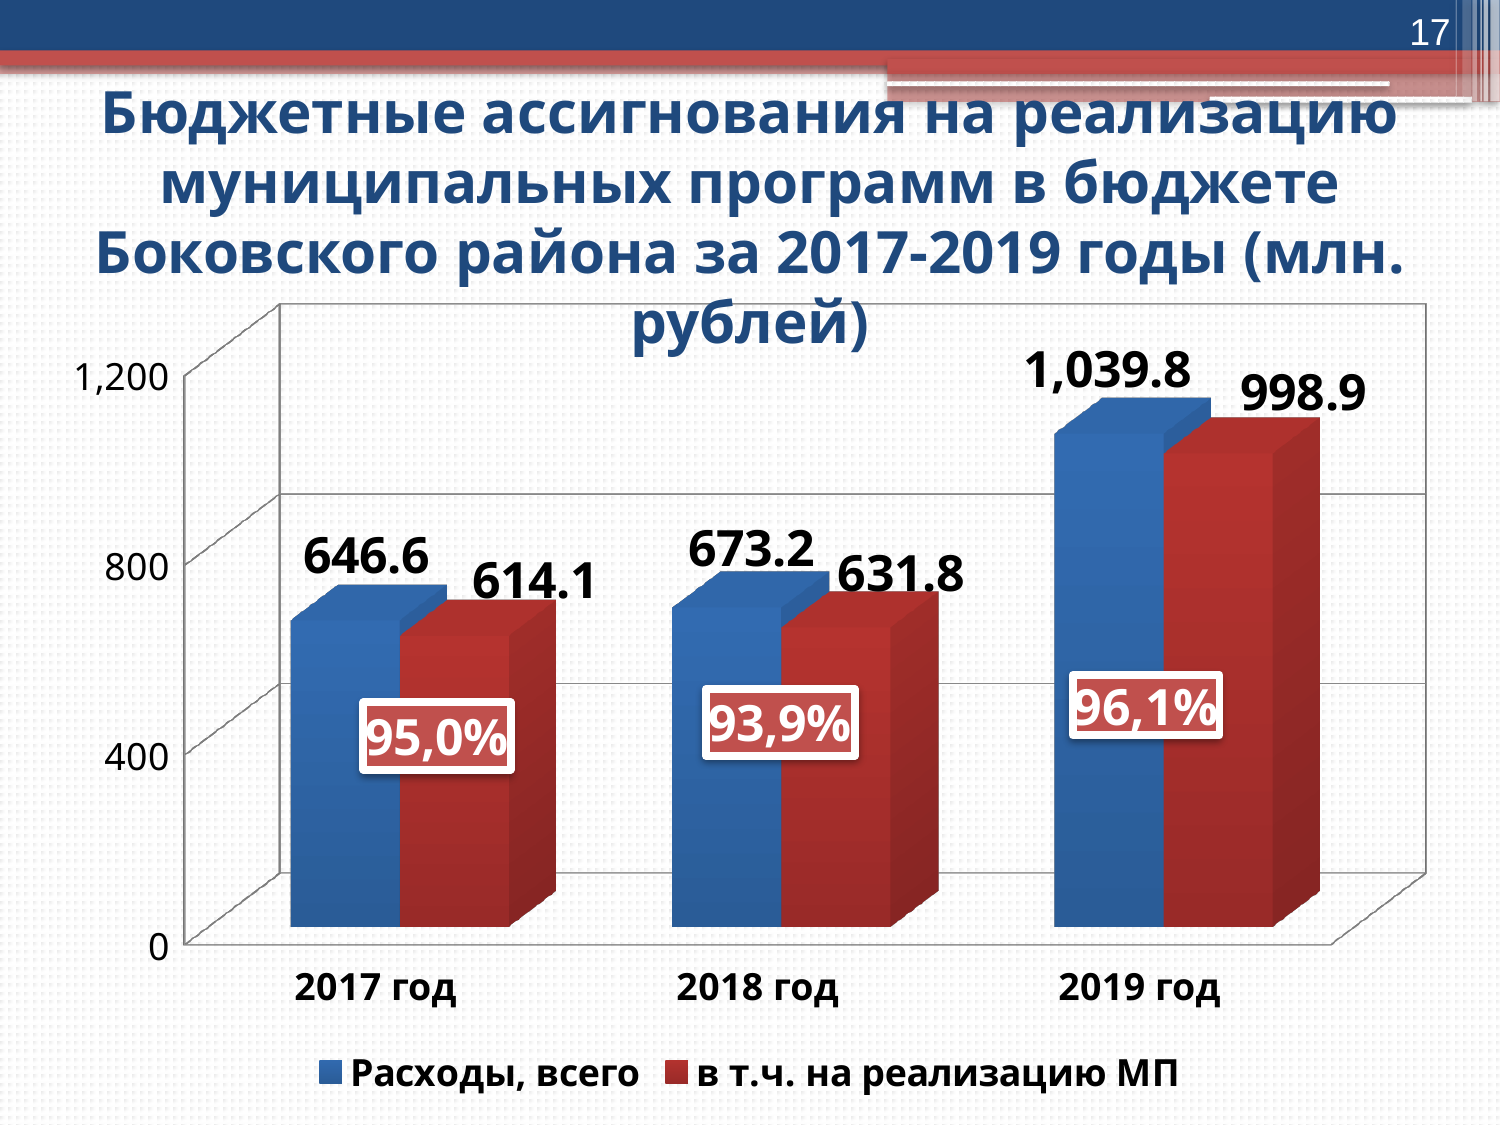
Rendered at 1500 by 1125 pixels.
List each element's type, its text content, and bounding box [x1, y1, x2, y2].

slide_number 17 [1340, 0, 1466, 61]
title Бюджетные ассигнования на реализацию муниципальных программ в бюджете Боковского района за 2017-2019 годы (млн. рублей) [0, 117, 1500, 312]
chart [43, 287, 1457, 1106]
